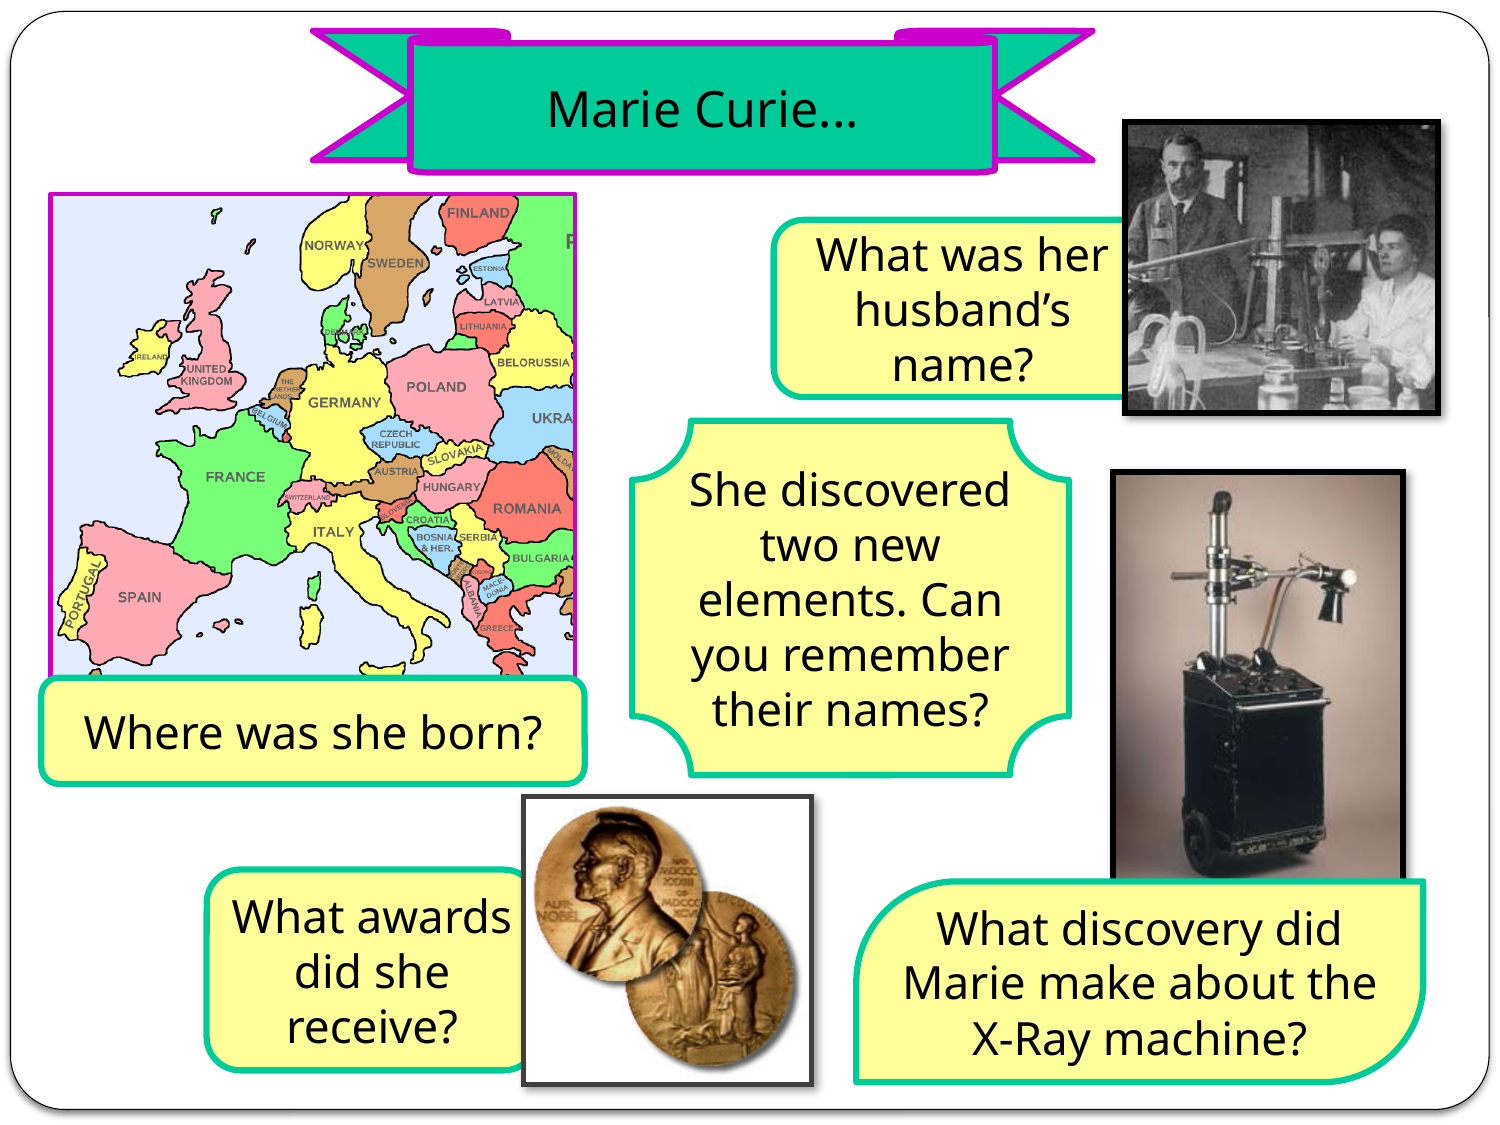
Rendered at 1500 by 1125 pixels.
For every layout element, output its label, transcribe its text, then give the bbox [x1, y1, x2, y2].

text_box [41, 195, 585, 785]
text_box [856, 474, 1424, 1083]
text_box What awards did she receive? [205, 868, 518, 1072]
picture [525, 798, 810, 1083]
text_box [773, 125, 1436, 411]
text_box She discovered two new elements. Can you remember their names? [630, 419, 1042, 777]
text_box Marie Curie... [311, 29, 1094, 174]
